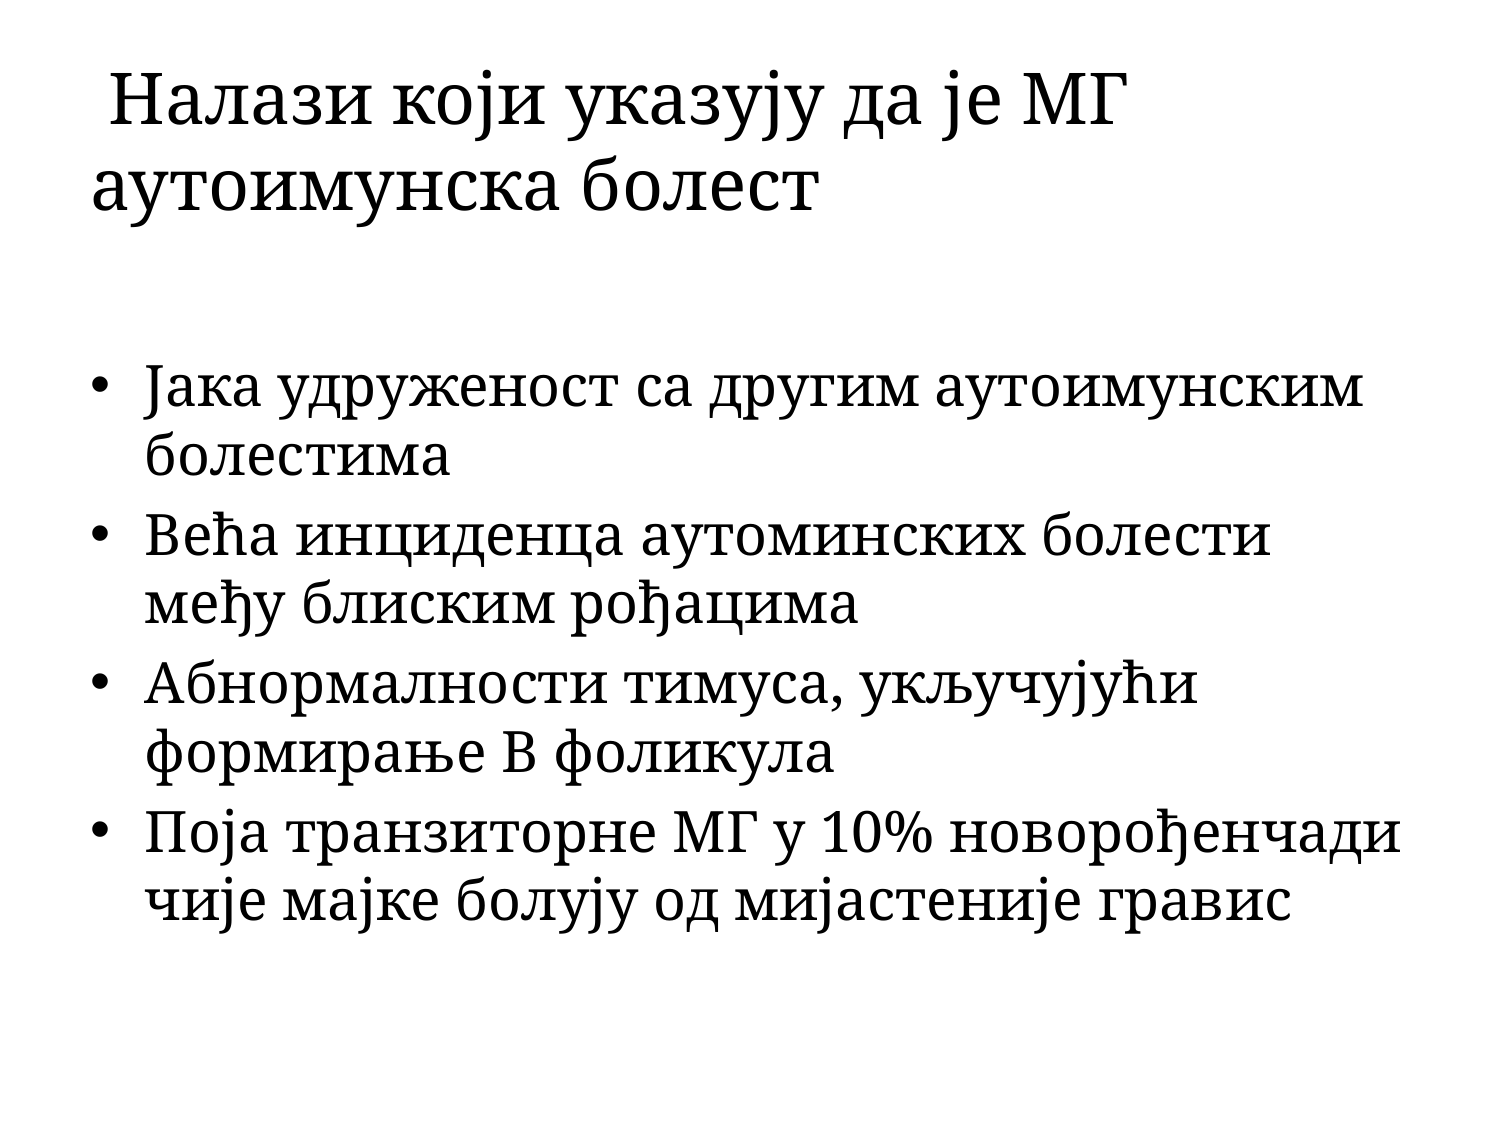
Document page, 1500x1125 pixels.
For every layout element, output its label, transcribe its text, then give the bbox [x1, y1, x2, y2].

list Јака удруженост са другим аутоимунским болестима Већа инциденца аутоминских болести међу блиским рођацима Абнормалности тимуса, укључујући формирање В фоликула Поја транзиторне МГ у 10% новорођенчади чије мајке болују од мијастеније гравис [75, 262, 1425, 1005]
title Налази који указују да је МГ аутоимунска болест [75, 45, 1425, 233]
